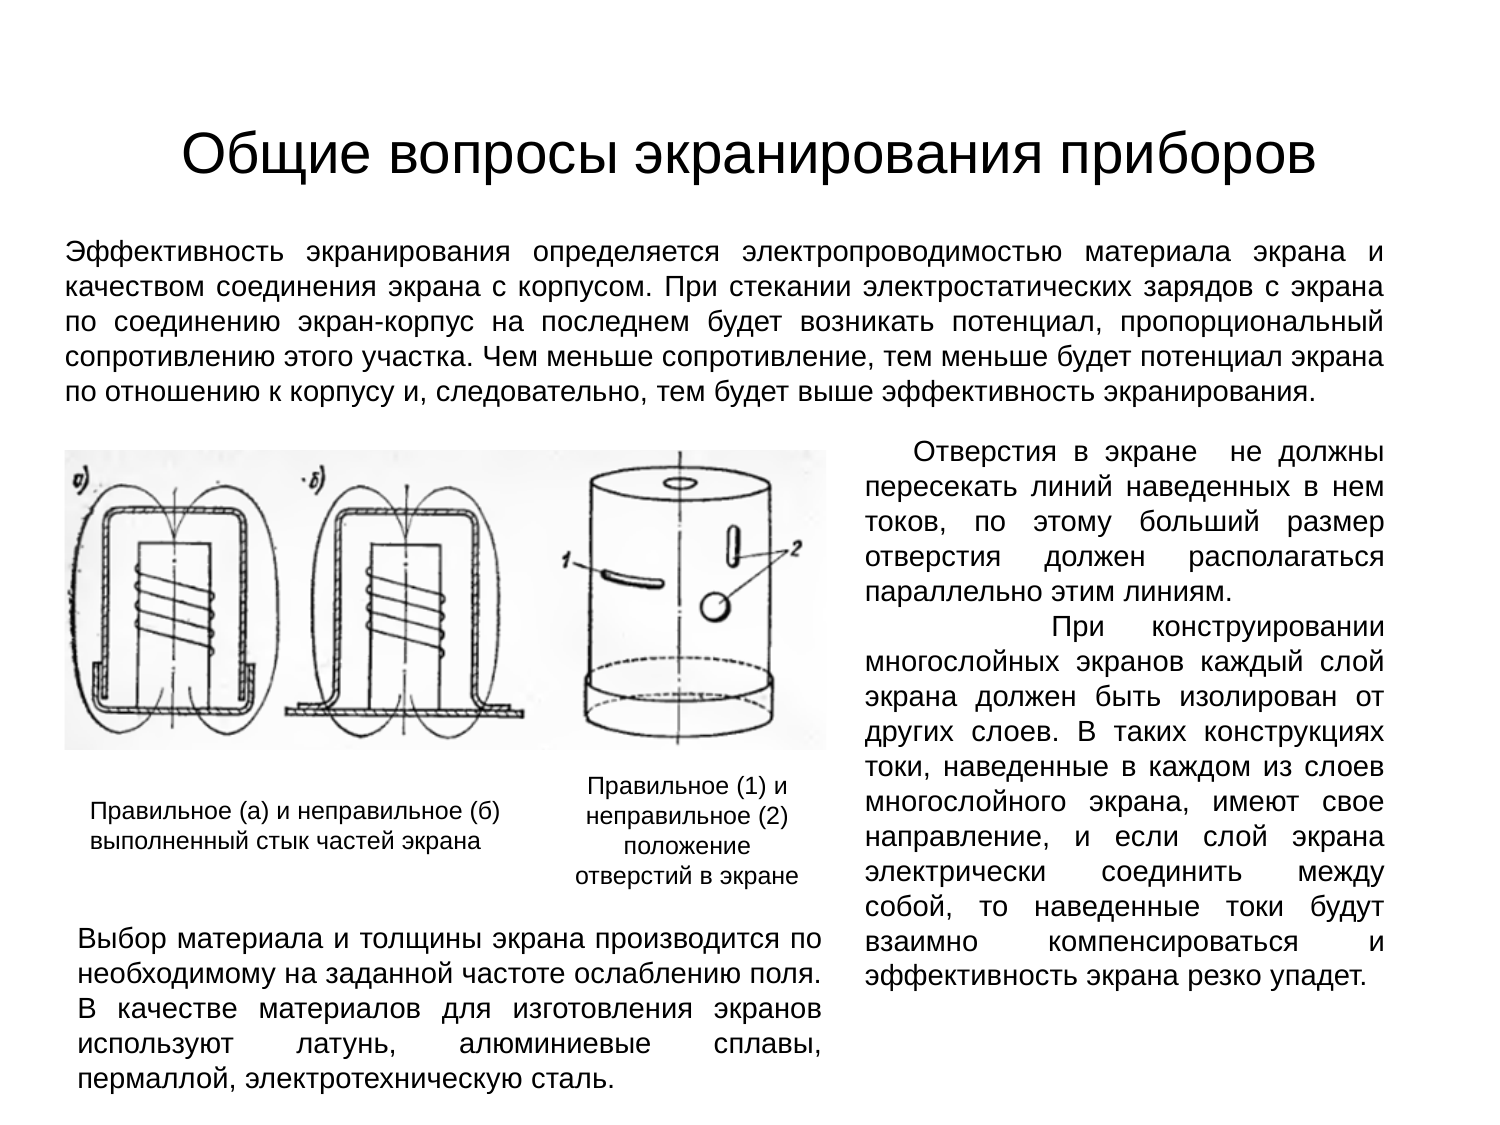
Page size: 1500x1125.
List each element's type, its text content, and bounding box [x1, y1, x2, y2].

text_box Выбор материала и толщины экрана производится по необходимому на заданной частоте ослаблению поля. В качестве материалов для изготовления экранов используют латунь, алюминиевые сплавы, пермаллой, электротехническую сталь. [62, 912, 838, 1102]
text_box Правильное (1) и неправильное (2) положение отверстий в экране [549, 762, 825, 897]
text_box Отверстия в экране не должны пересекать линий наведенных в нем токов, по этому больший размер отверстия должен располагаться параллельно этим линиям. При конструировании многослойных экранов каждый слой экрана должен быть изолирован от других слоев. В таких конструкциях токи, наведенные в каждом из слоев многослойного экрана, имеют свое направление, и если слой экрана электрически соединить между собой, то наведенные токи будут взаимно компенсироваться и эффективность экрана резко упадет. [849, 424, 1400, 1000]
text_box Правильное (а) и неправильное (б) выполненный стык частей экрана [74, 787, 525, 863]
text_box Эффективность экранирования определяется электропроводимостью материала экрана и качеством соединения экрана с корпусом. При стекании электростатических зарядов с экрана по соединению экран-корпус на последнем будет возникать потенциал, пропорциональный сопротивлению этого участка. Чем меньше сопротивление, тем меньше будет потенциал экрана по отношению к корпусу и, следовательно, тем будет выше эффективность экранирования. [49, 224, 1400, 450]
text_box Общие вопросы экранирования приборов [112, 74, 1388, 224]
picture [62, 449, 827, 751]
